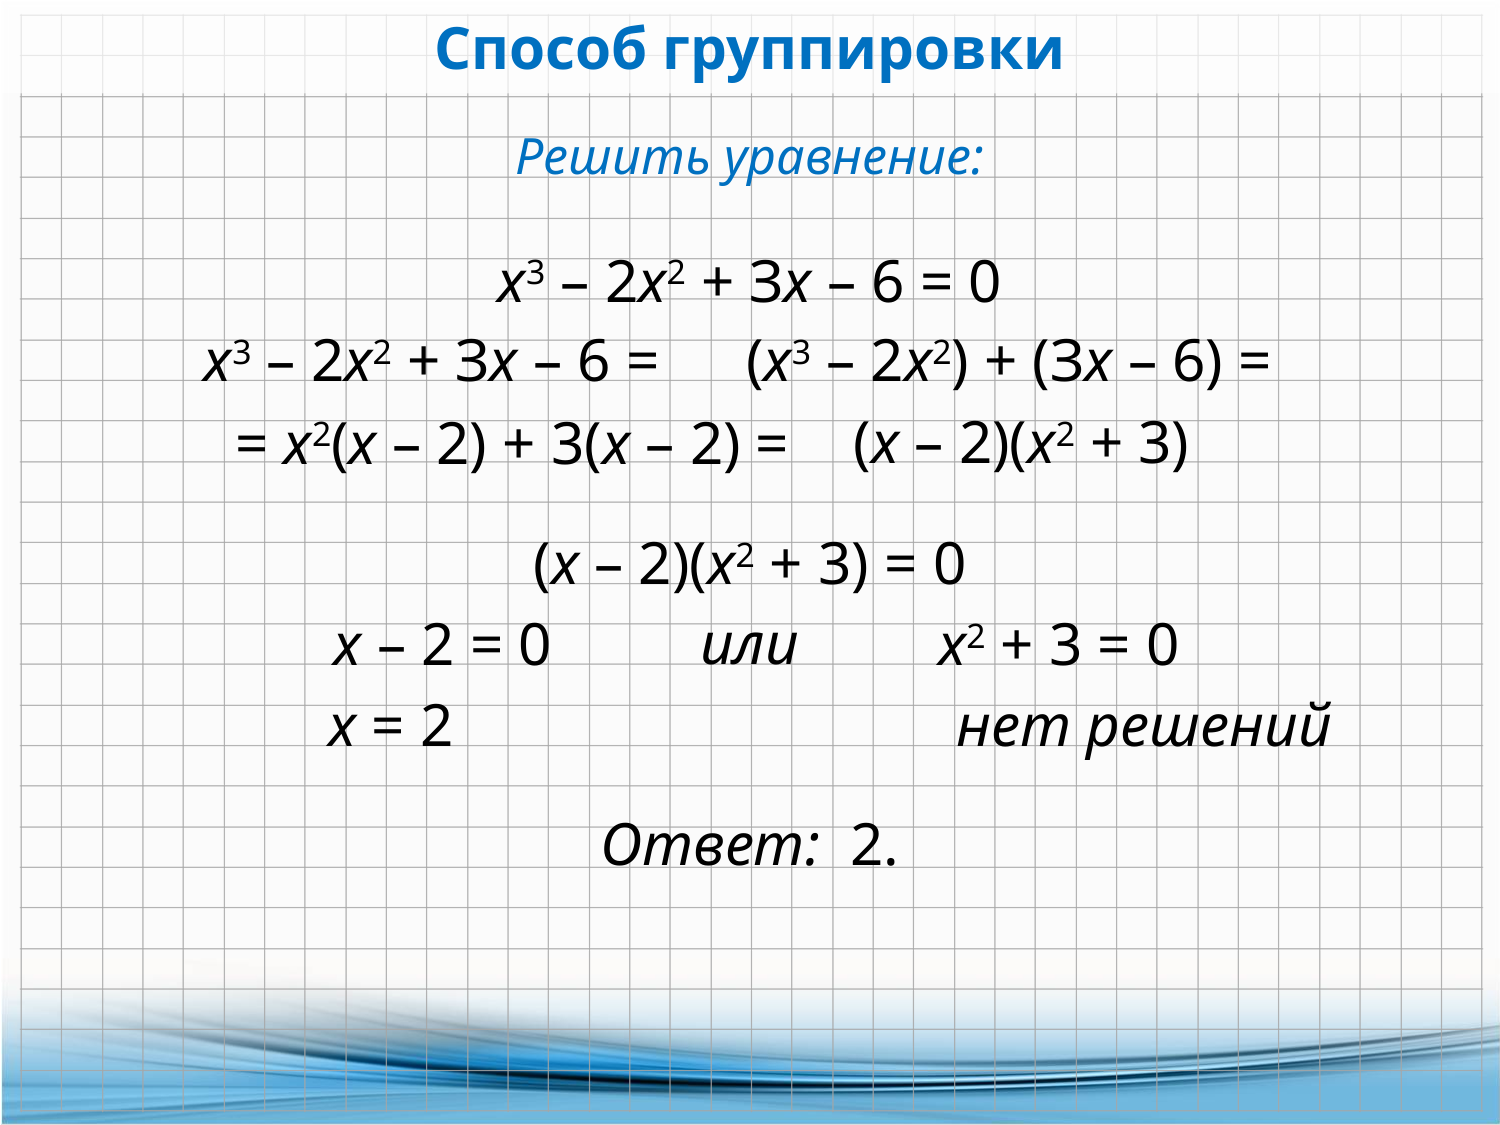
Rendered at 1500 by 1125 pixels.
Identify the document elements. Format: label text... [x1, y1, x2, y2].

text_box Способ группировки [0, 0, 1500, 94]
picture [0, 94, 1500, 1125]
text_box x = 2 [313, 680, 469, 766]
text_box нет решений [941, 680, 1347, 766]
text_box Решить уравнение: [500, 117, 1000, 193]
text_box (x3 – 2x2) + (Зx – 6) = [699, 316, 1334, 401]
text_box или [685, 598, 815, 684]
text_box x2 + 3 = 0 [923, 600, 1230, 685]
text_box = x2(x – 2) + 3(х – 2) = [188, 398, 837, 484]
text_box (х – 2)(x2 + 3) [792, 398, 1252, 483]
text_box x3 – 2x2 + Зx – 6 = 0 [400, 236, 1100, 316]
text_box (x – 2)(x2 + 3) = 0 [518, 518, 982, 604]
text_box x3 – 2x2 + Зx – 6 = [189, 316, 699, 398]
text_box x – 2 = 0 [319, 600, 568, 685]
text_box Ответ: 2. [373, 800, 1127, 885]
